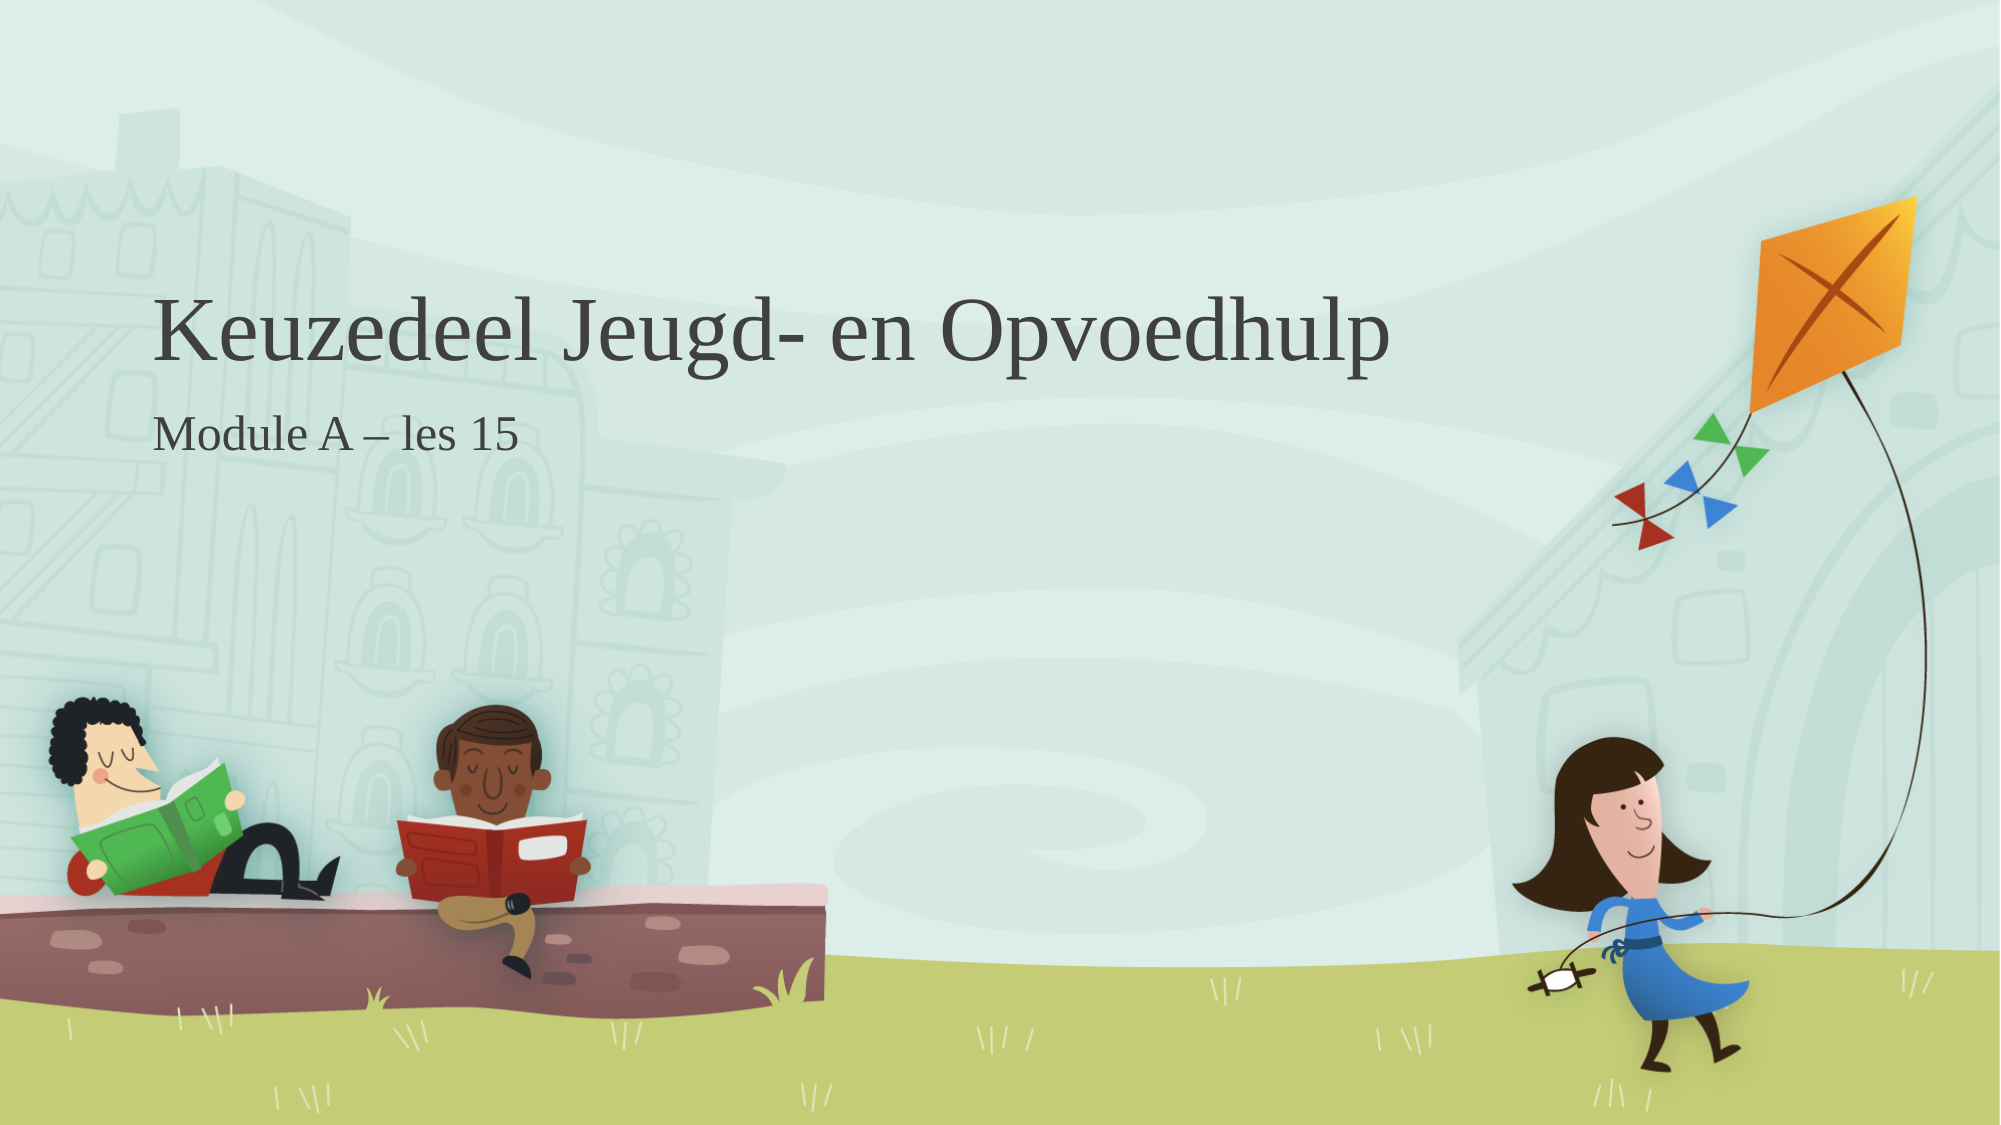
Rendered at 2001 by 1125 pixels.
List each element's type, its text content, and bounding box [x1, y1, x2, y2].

title Keuzedeel Jeugd- en Opvoedhulp [137, 87, 1525, 388]
picture [0, 0, 2000, 1125]
subtitle Module A – les 15 [137, 399, 1300, 550]
